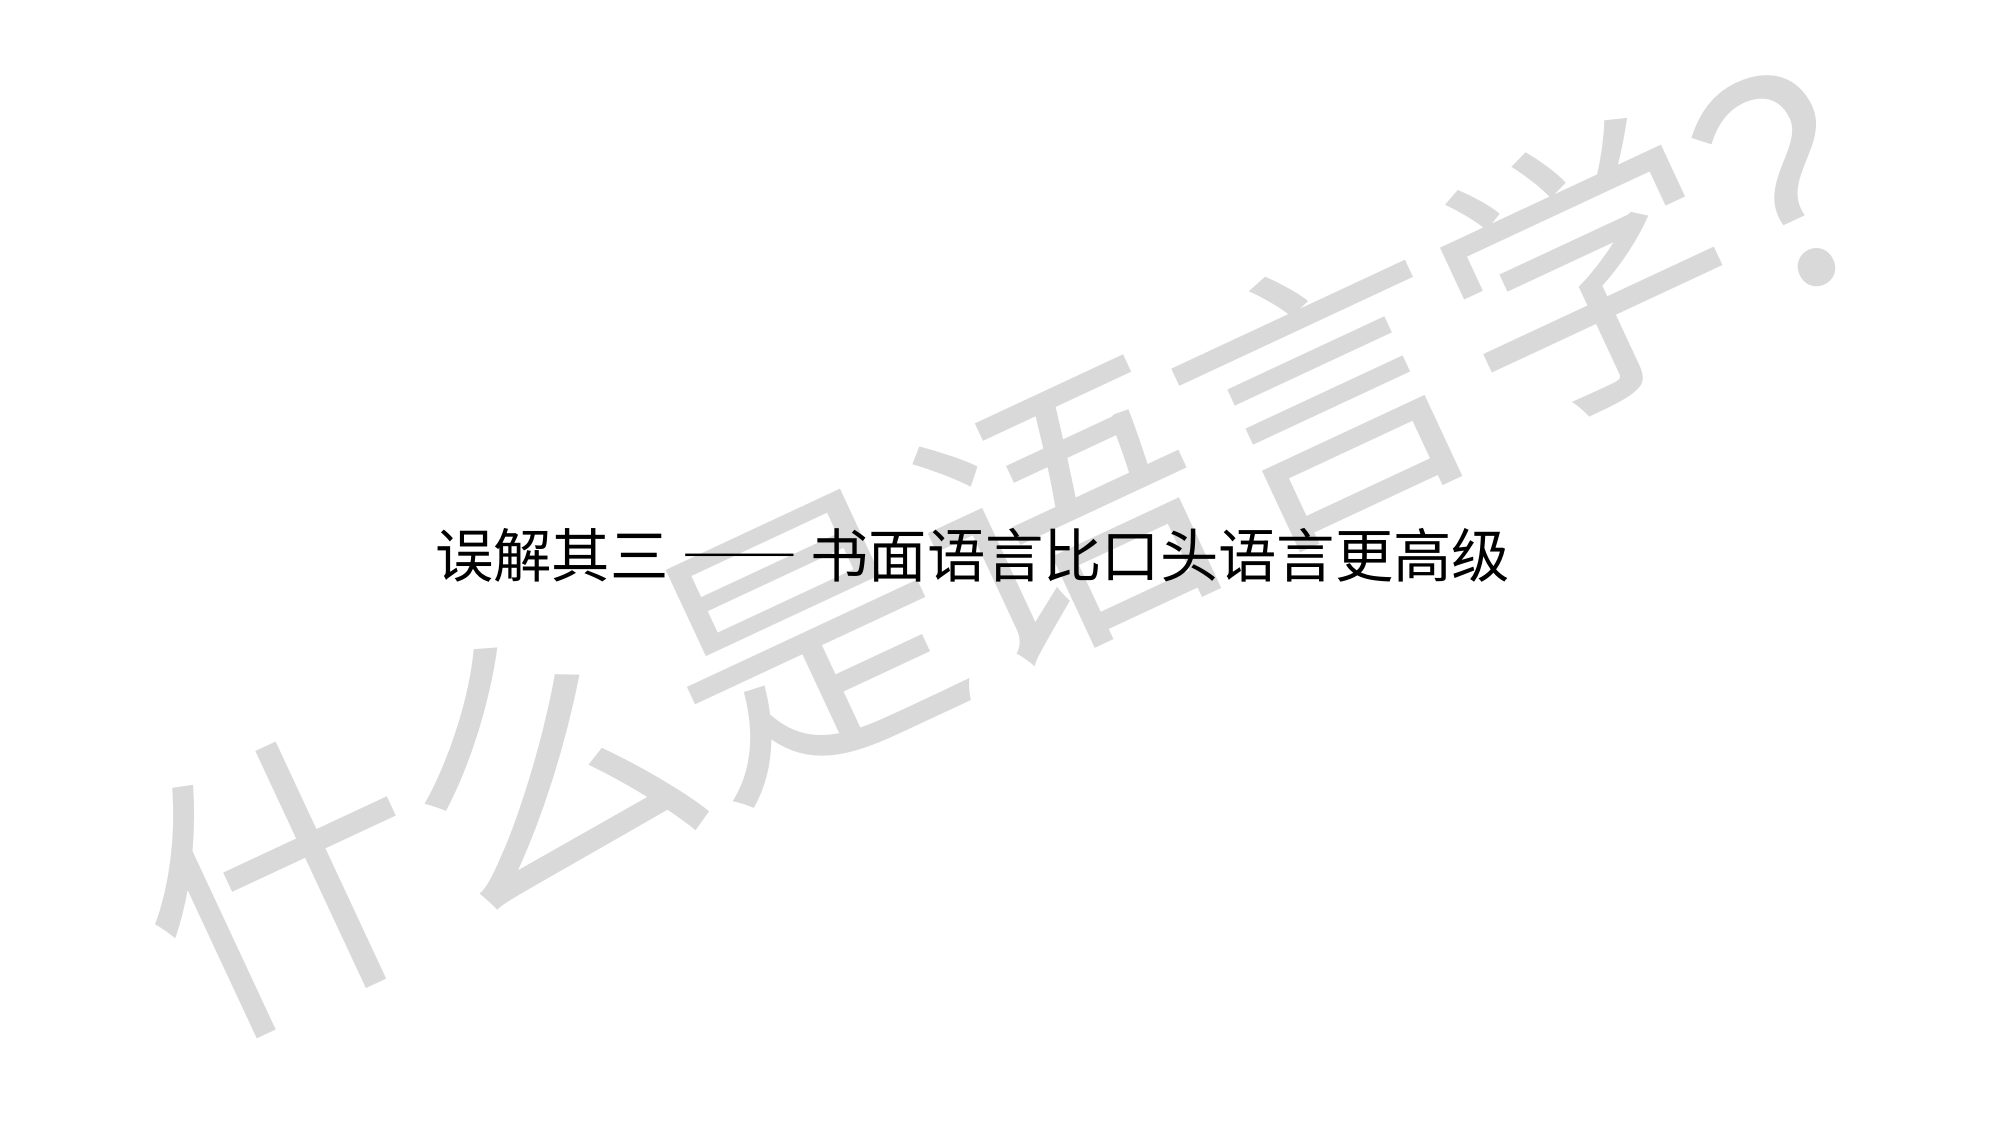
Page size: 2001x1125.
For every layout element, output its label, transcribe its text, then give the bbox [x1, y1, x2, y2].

text_box 什么是语言学？ [839, 51, 1932, 519]
text_box 什么是语言学？ [99, 606, 1167, 1062]
list 误解其三 —— 书面语言比口头语言更高级 [420, 519, 1580, 606]
